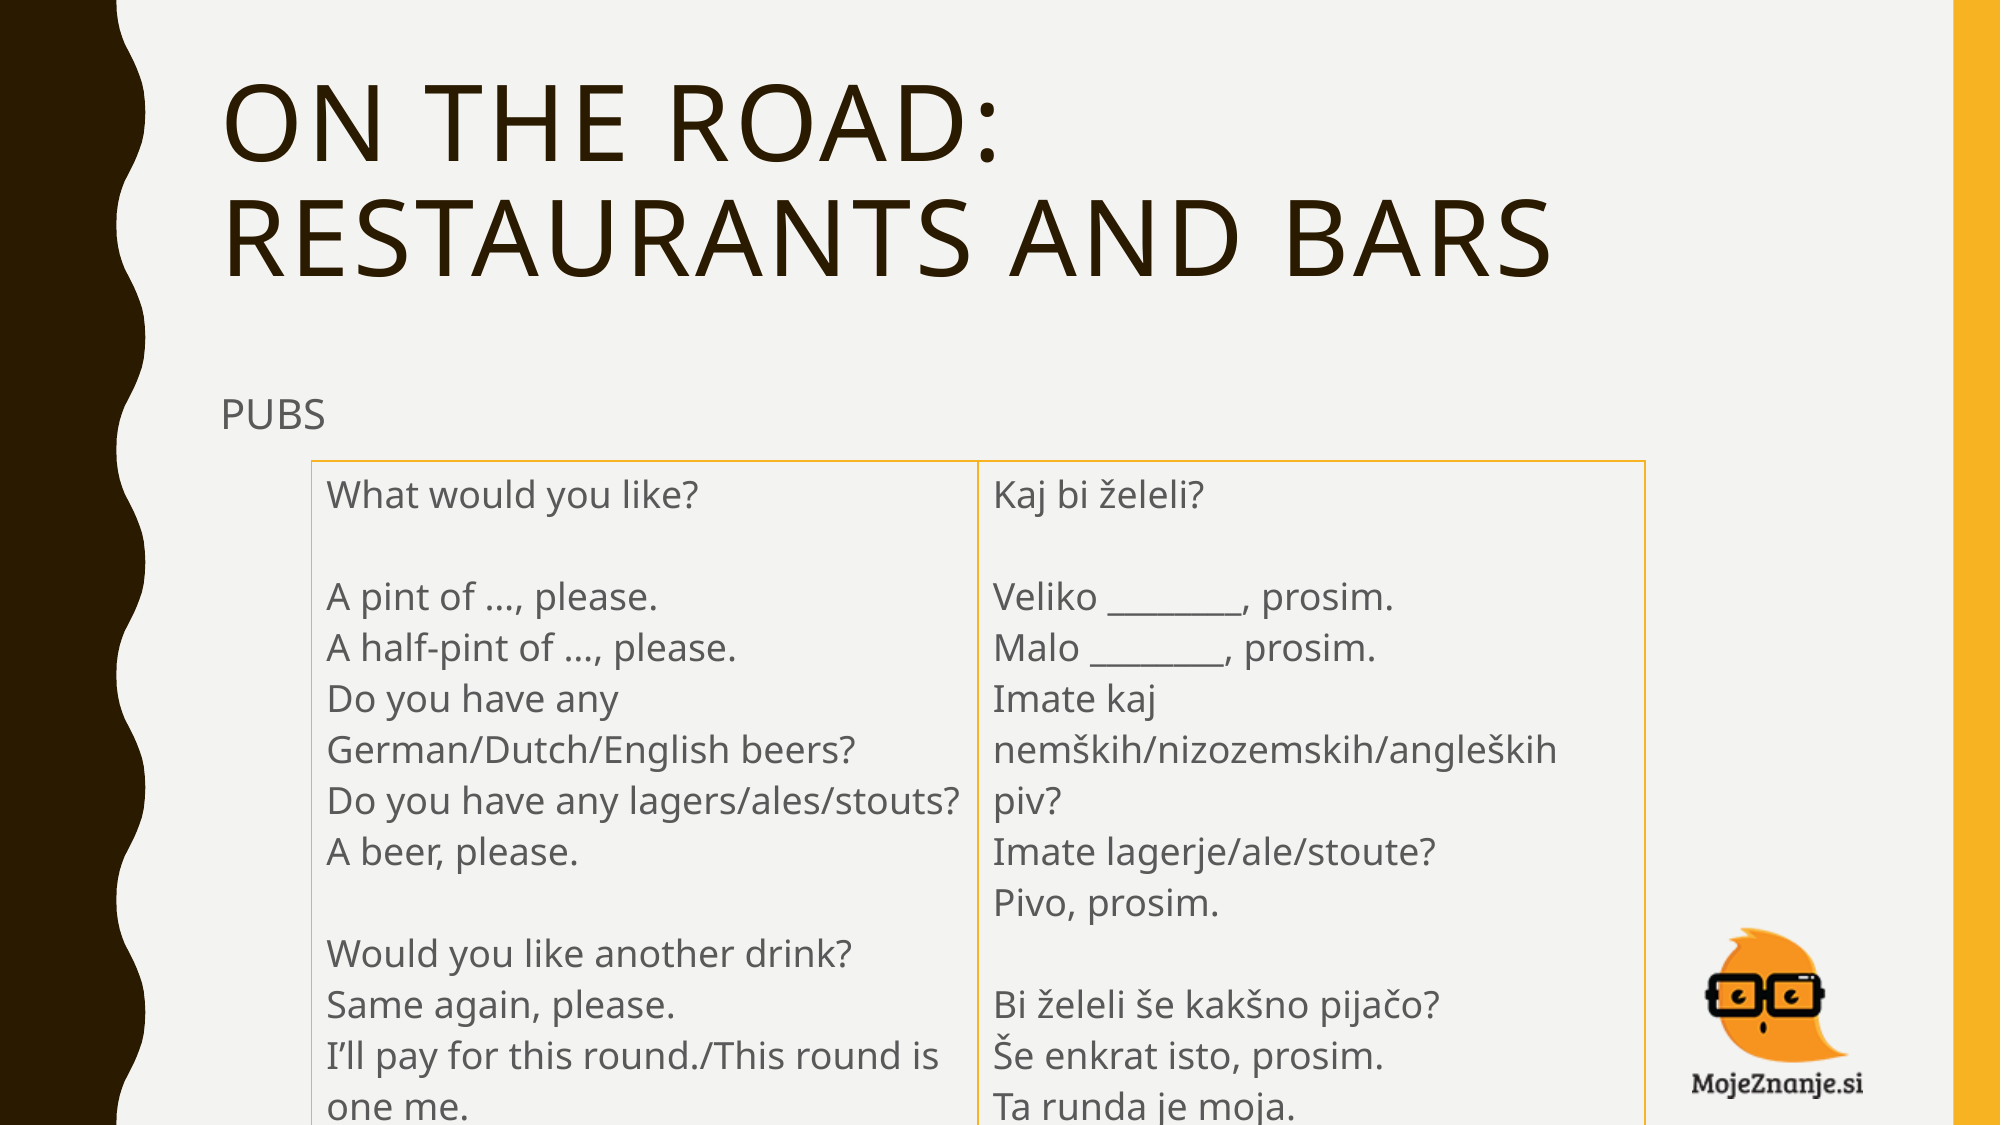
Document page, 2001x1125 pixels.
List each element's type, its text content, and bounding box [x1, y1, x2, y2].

title ON THE ROAD: RESTAURANTS AND BARS [205, 62, 1875, 308]
picture [1692, 965, 1863, 1099]
table_header Kaj bi želeli? Veliko ________, prosim. Malo ________, prosim. Imate kaj nemških/nizozemskih/angleških piv? Imate lagerje/ale/stoute? Pivo, prosim. Bi želeli še kakšno pijačo? Še enkrat isto, prosim. Ta runda je moja. [979, 462, 1644, 1125]
list PUBS [205, 375, 1875, 965]
table_header What would you like? A pint of …, please. A half-pint of …, please. Do you have any German/Dutch/English beers? Do you have any lagers/ales/stouts? A beer, please. Would you like another drink? Same again, please. I’ll pay for this round./This round is one me. [312, 462, 977, 1125]
